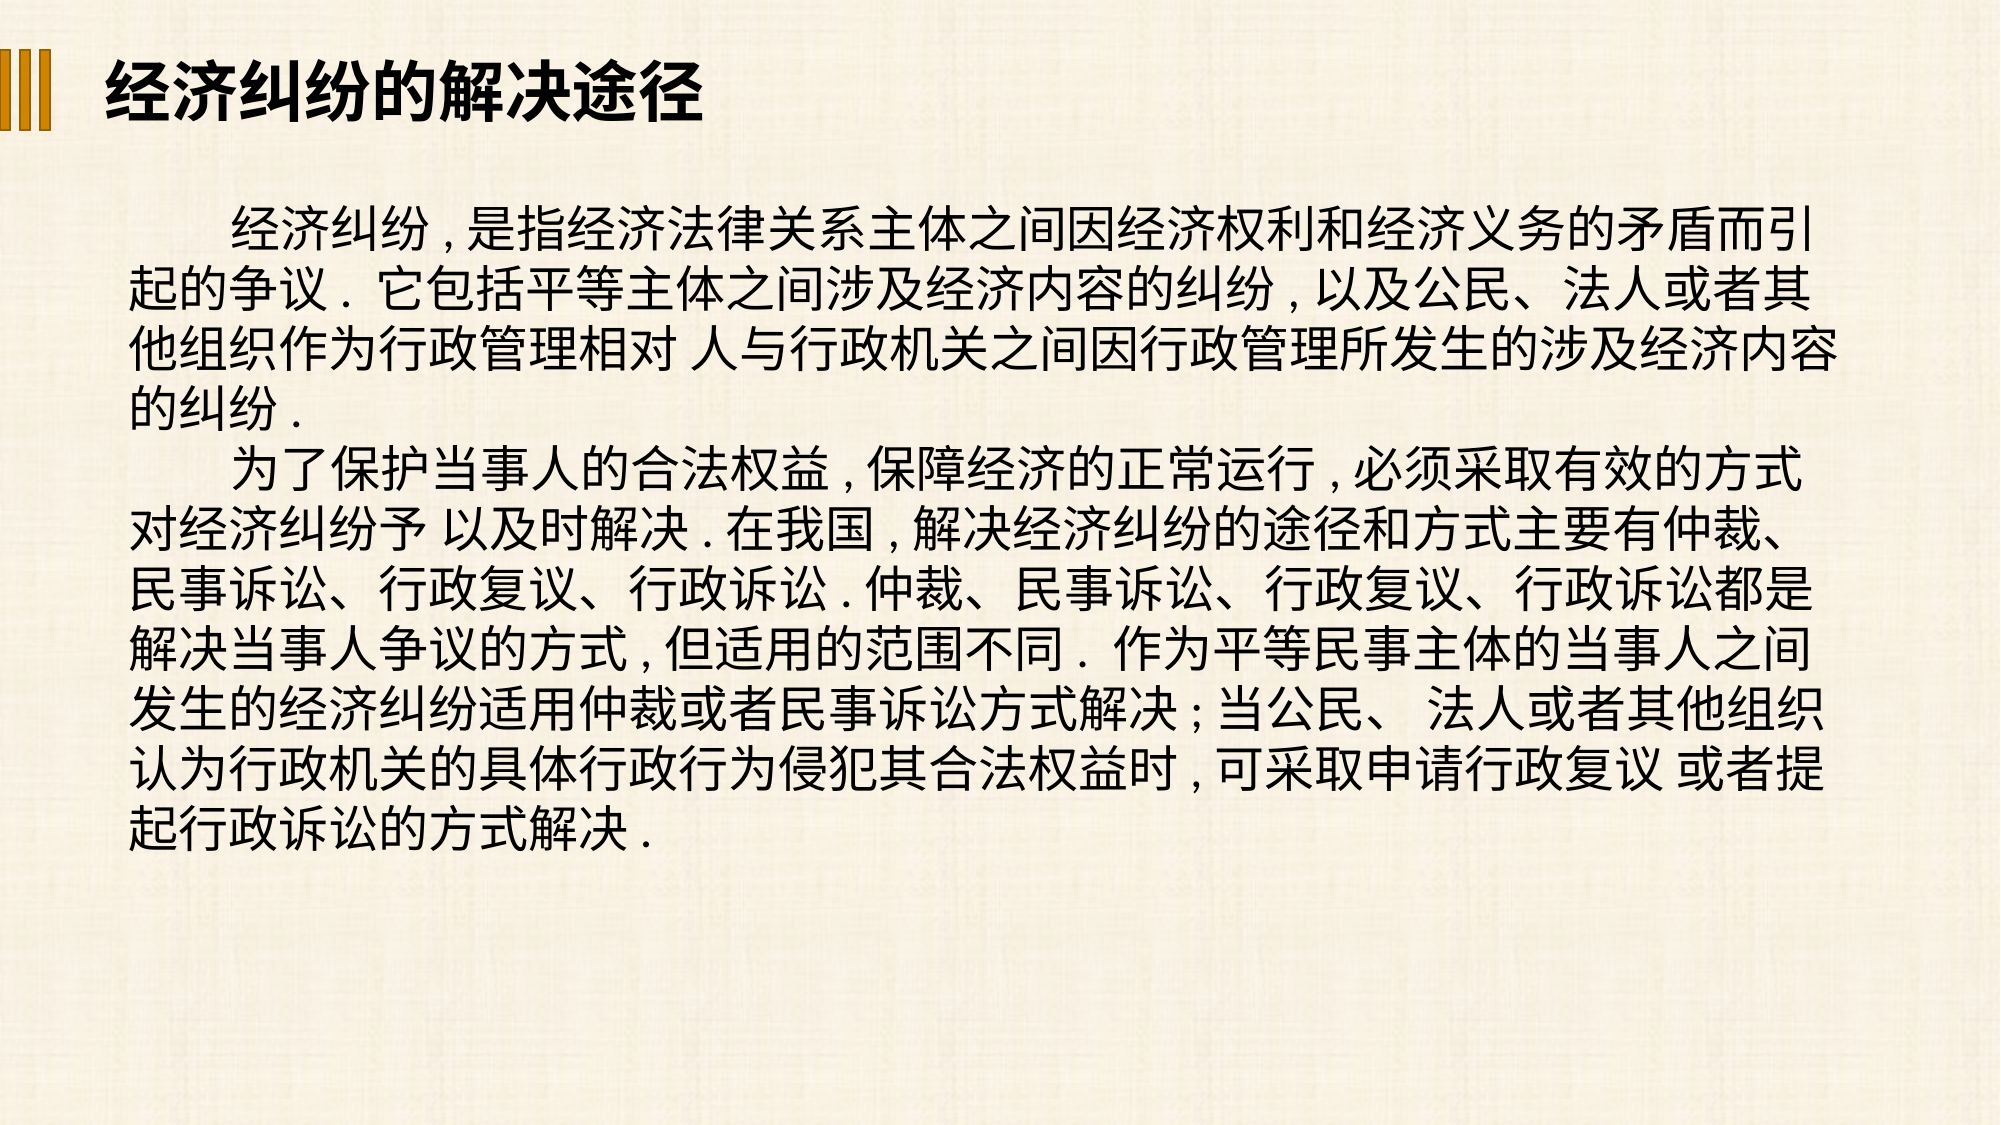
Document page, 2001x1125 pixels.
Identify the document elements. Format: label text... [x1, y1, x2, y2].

text_box 经济纠纷,是指经济法律关系主体之间因经济权利和经济义务的矛盾而引起的争议. 它包括平等主体之间涉及经济内容的纠纷,以及公民、法人或者其他组织作为行政管理相对 人与行政机关之间因行政管理所发生的涉及经济内容的纠纷. 为了保护当事人的合法权益,保障经济的正常运行,必须采取有效的方式对经济纠纷予 以及时解决.在我国,解决经济纠纷的途径和方式主要有仲裁、民事诉讼、行政复议、行政诉讼.仲裁、民事诉讼、行政复议、行政诉讼都是解决当事人争议的方式,但适用的范围不同. 作为平等民事主体的当事人之间发生的经济纠纷适用仲裁或者民事诉讼方式解决;当公民、 法人或者其他组织认为行政机关的具体行政行为侵犯其合法权益时,可采取申请行政复议 或者提起行政诉讼的方式解决. [113, 190, 1857, 865]
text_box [0, 49, 50, 131]
text_box 经济纠纷的解决途径 [89, 41, 1287, 137]
